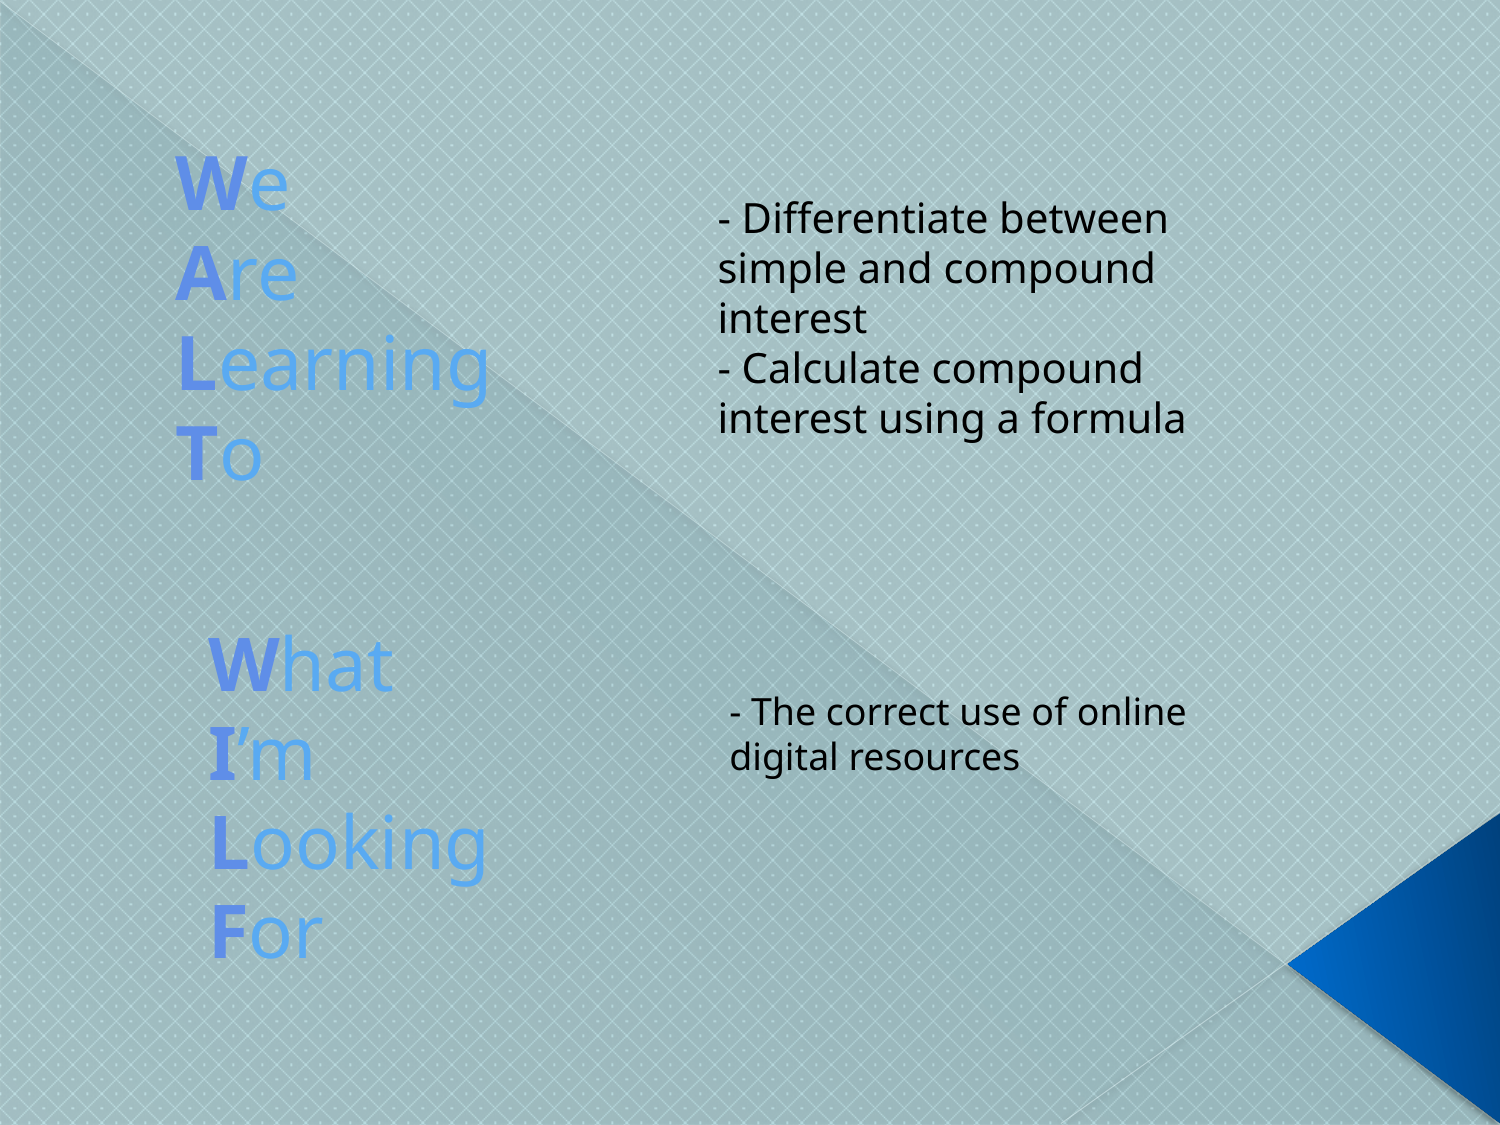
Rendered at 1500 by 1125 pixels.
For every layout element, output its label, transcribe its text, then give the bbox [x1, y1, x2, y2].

text_box - Differentiate between simple and compound interest - Calculate compound interest using a formula [702, 184, 1247, 450]
text_box What I’m Looking For [123, 609, 585, 986]
title We Are Learning To [88, 127, 621, 504]
text_box - The correct use of online digital resources [714, 680, 1258, 831]
